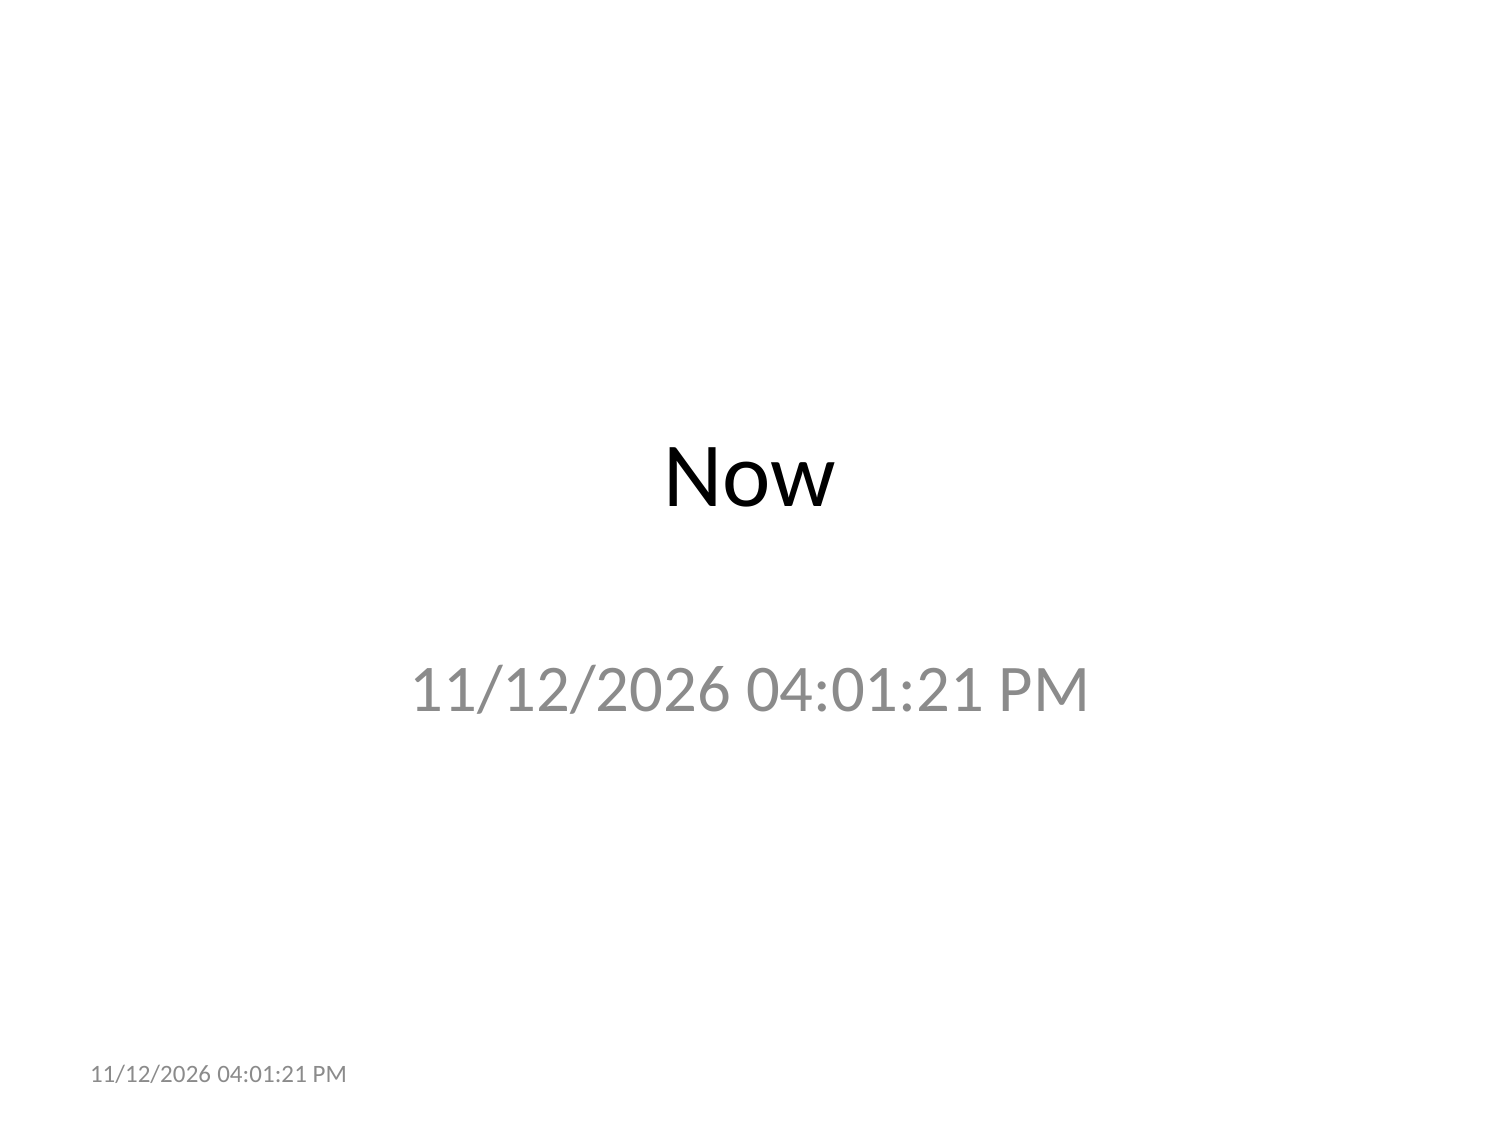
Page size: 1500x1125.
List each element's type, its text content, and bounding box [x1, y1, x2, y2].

title Now [112, 349, 1388, 591]
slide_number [75, 1042, 425, 1103]
subtitle 2011-12-19 10:20:04 AM [225, 637, 1275, 925]
